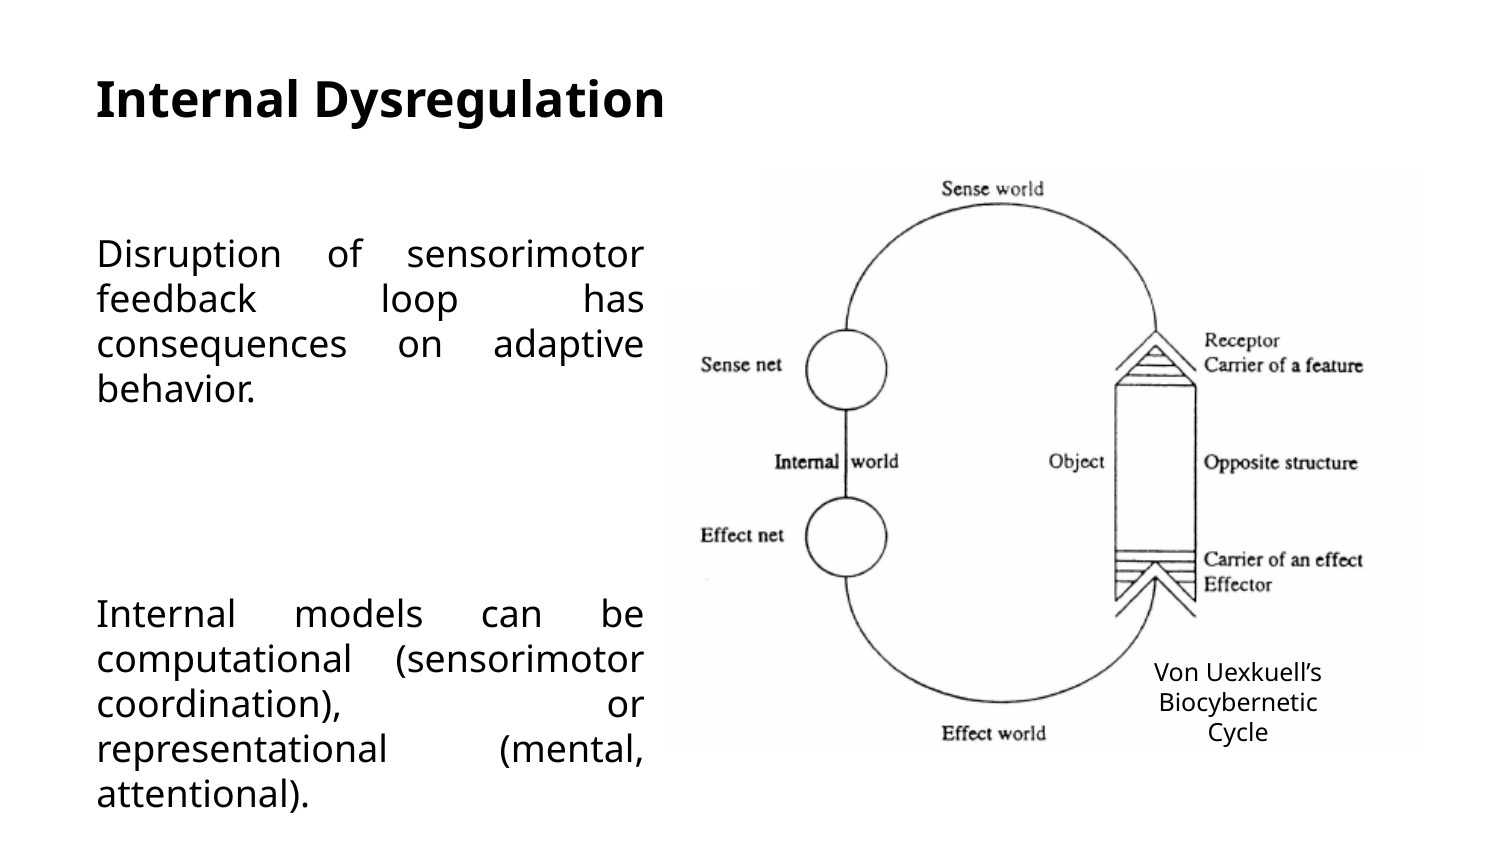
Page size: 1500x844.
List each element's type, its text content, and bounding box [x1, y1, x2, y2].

text_box Internal Dysregulation [81, 52, 715, 144]
picture [654, 151, 1439, 770]
text_box Disruption of sensorimotor feedback loop has consequences on adaptive behavior. Internal models can be computational (sensorimotor coordination), or representational (mental, attentional). [81, 215, 648, 733]
